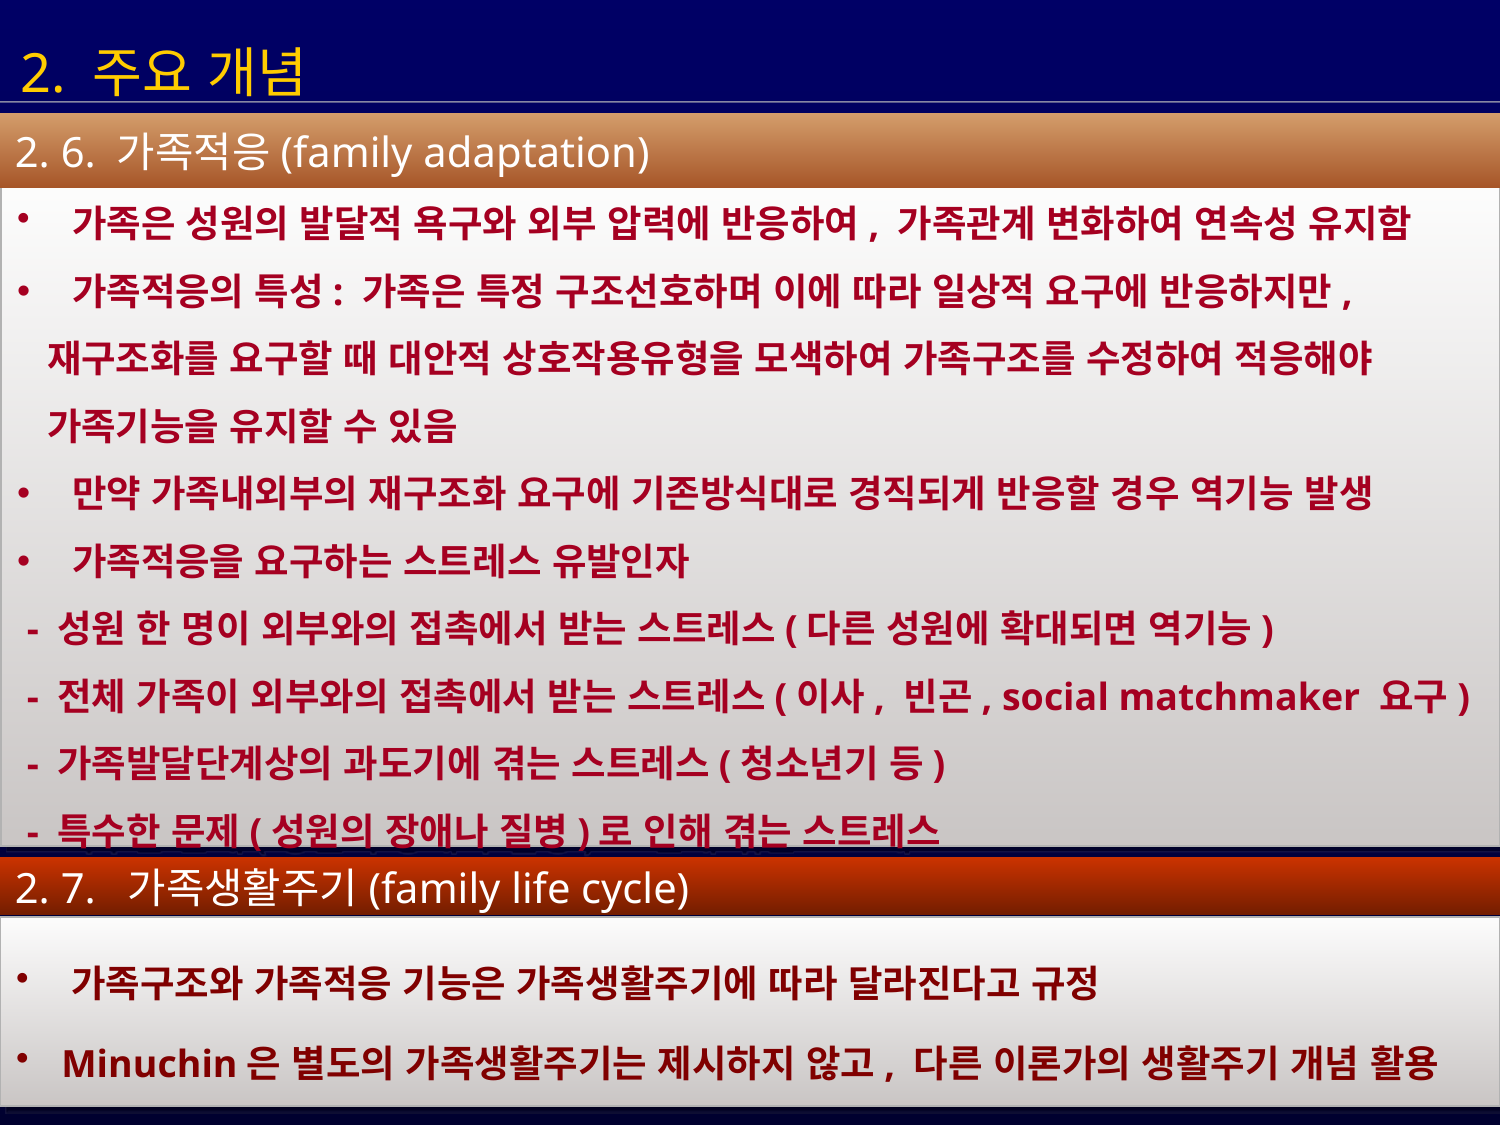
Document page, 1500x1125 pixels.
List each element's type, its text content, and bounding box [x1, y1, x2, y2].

text_box 2. 6. 가족적응(family adaptation) [0, 113, 1500, 188]
text_box 가족구조와 가족적응 기능은 가족생활주기에 따라 달라진다고 규정 Minuchin은 별도의 가족생활주기는 제시하지 않고, 다른 이론가의 생활주기 개념 활용 [0, 916, 1500, 1106]
text_box 2. 주요 개념 [5, 30, 323, 111]
text_box 2. 7. 가족생활주기(family life cycle) [0, 857, 1500, 915]
text_box 가족은 성원의 발달적 욕구와 외부 압력에 반응하여, 가족관계 변화하여 연속성 유지함 가족적응의 특성: 가족은 특정 구조선호하며 이에 따라 일상적 요구에 반응하지만, 재구조화를 요구할 때 대안적 상호작용유형을 모색하여 가족구조를 수정하여 적응해야 가족기능을 유지할 수 있음 만약 가족내외부의 재구조화 요구에 기존방식대로 경직되게 반응할 경우 역기능 발생 가족적응을 요구하는 스트레스 유발인자 - 성원 한 명이 외부와의 접촉에서 받는 스트레스(다른 성원에 확대되면 역기능) - 전체 가족이 외부와의 접촉에서 받는 스트레스(이사, 빈곤, social matchmaker 요구) - 가족발달단계상의 과도기에 겪는 스트레스(청소년기 등) - 특수한 문제(성원의 장애나 질병)로 인해 겪는 스트레스 [0, 188, 1500, 846]
